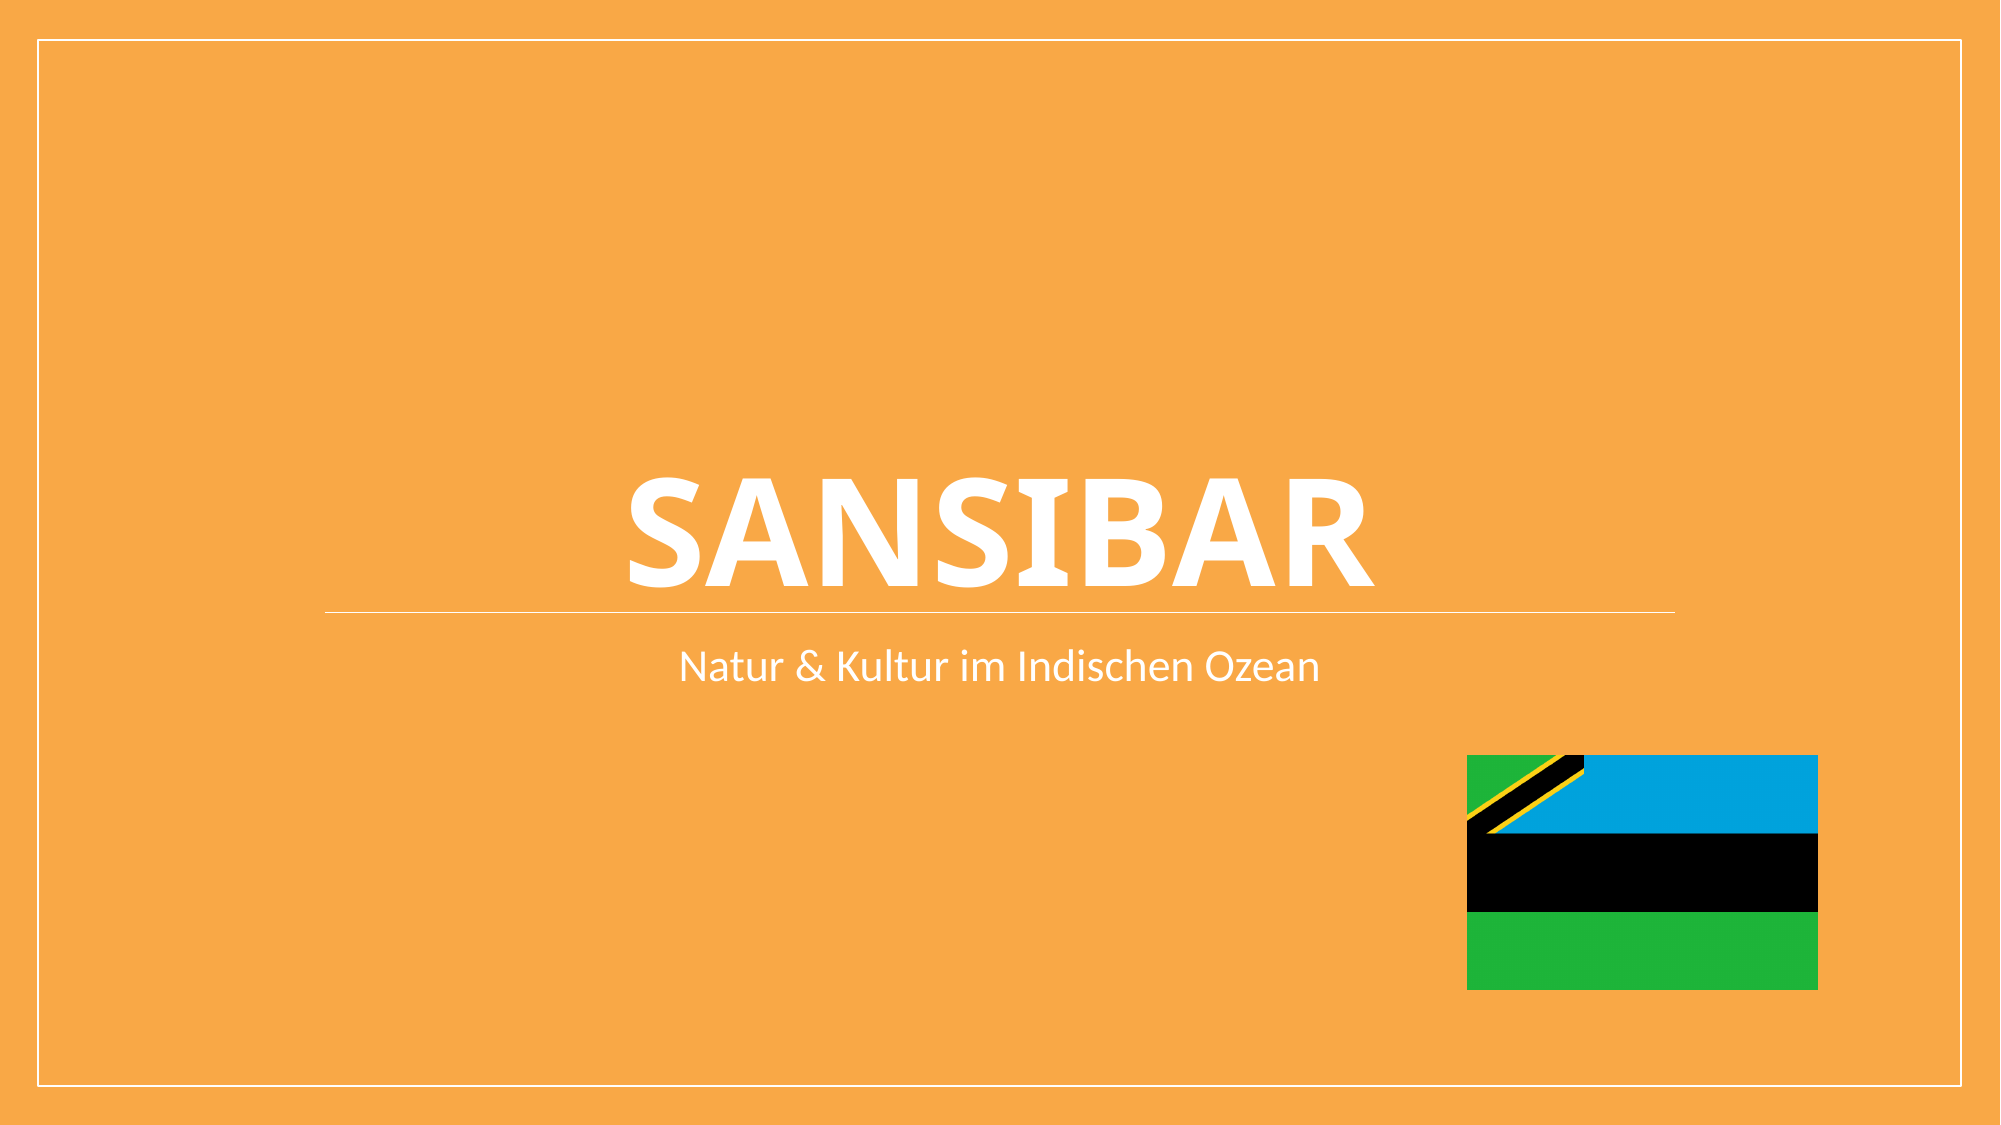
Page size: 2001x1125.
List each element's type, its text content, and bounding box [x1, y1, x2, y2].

title Sansibar [182, 144, 1818, 625]
subtitle Natur & Kultur im Indischen Ozean [280, 634, 1719, 863]
picture [1466, 755, 1818, 990]
